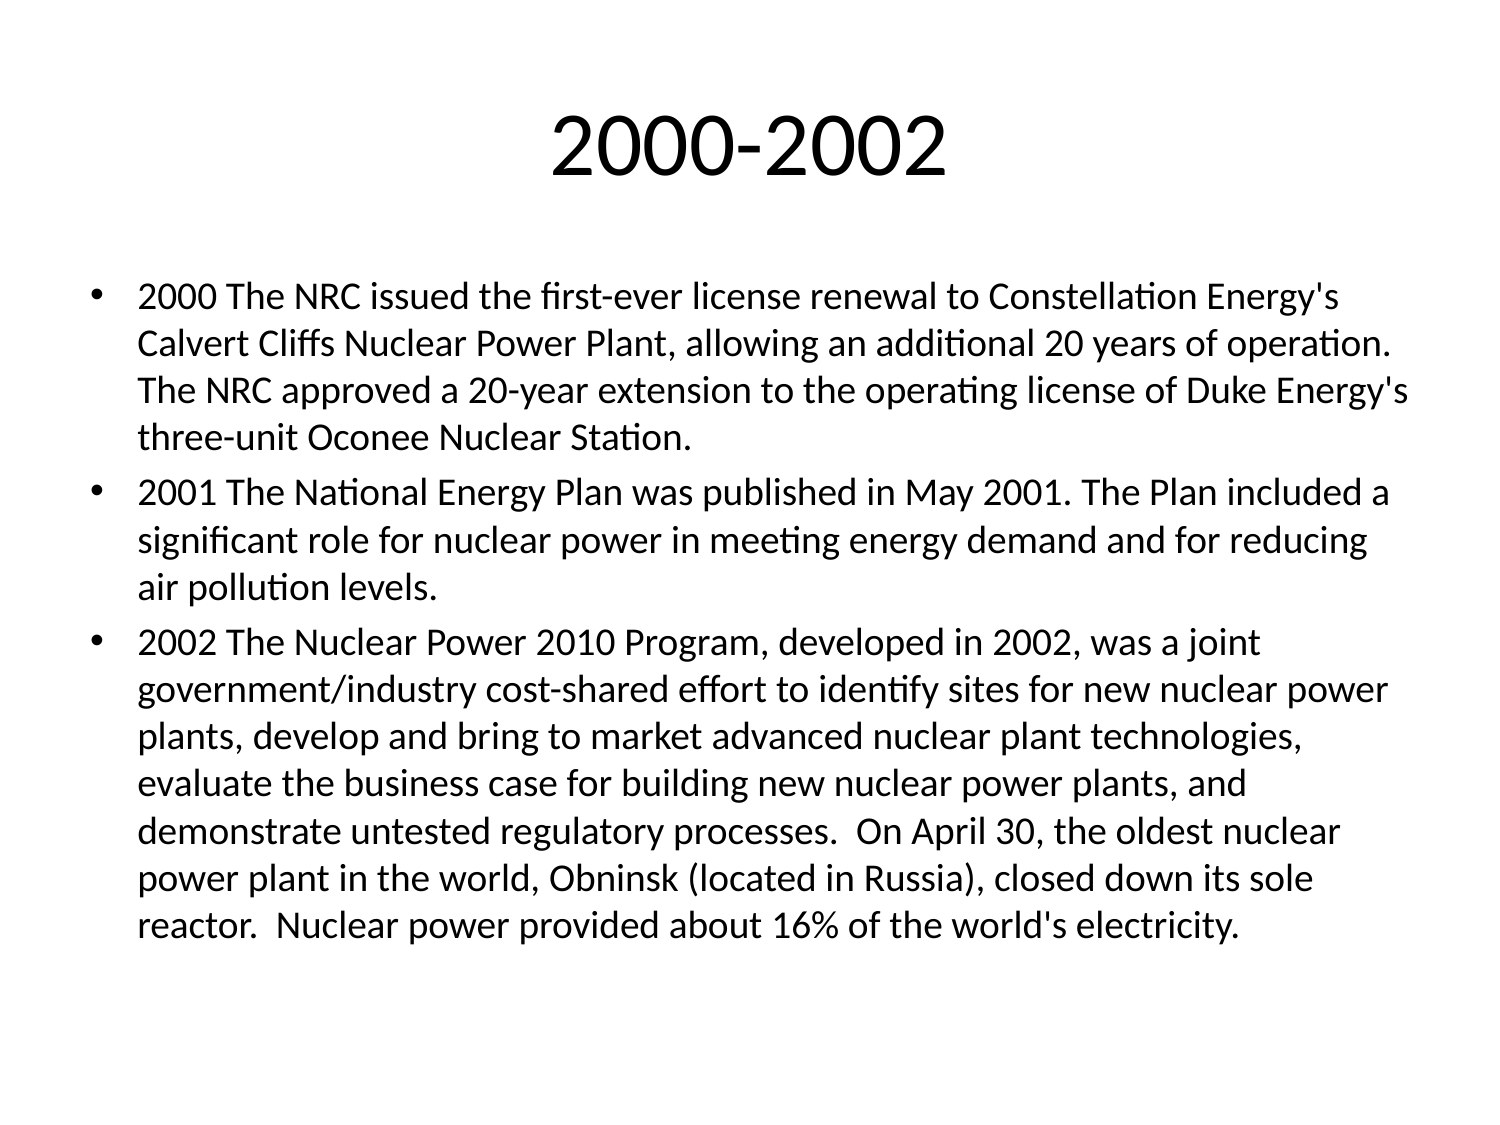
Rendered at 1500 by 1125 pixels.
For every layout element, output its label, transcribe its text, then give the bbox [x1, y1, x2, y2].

title 2000-2002 [75, 45, 1425, 233]
list 2000 The NRC issued the first-ever license renewal to Constellation Energy's Calvert Cliffs Nuclear Power Plant, allowing an additional 20 years of operation. The NRC approved a 20-year extension to the operating license of Duke Energy's three-unit Oconee Nuclear Station. 2001 The National Energy Plan was published in May 2001. The Plan included a significant role for nuclear power in meeting energy demand and for reducing air pollution levels. 2002 The Nuclear Power 2010 Program, developed in 2002, was a joint government/industry cost-shared effort to identify sites for new nuclear power plants, develop and bring to market advanced nuclear plant technologies, evaluate the business case for building new nuclear power plants, and demonstrate untested regulatory processes. On April 30, the oldest nuclear power plant in the world, Obninsk (located in Russia), closed down its sole reactor. Nuclear power provided about 16% of the world's electricity. [75, 262, 1425, 1005]
